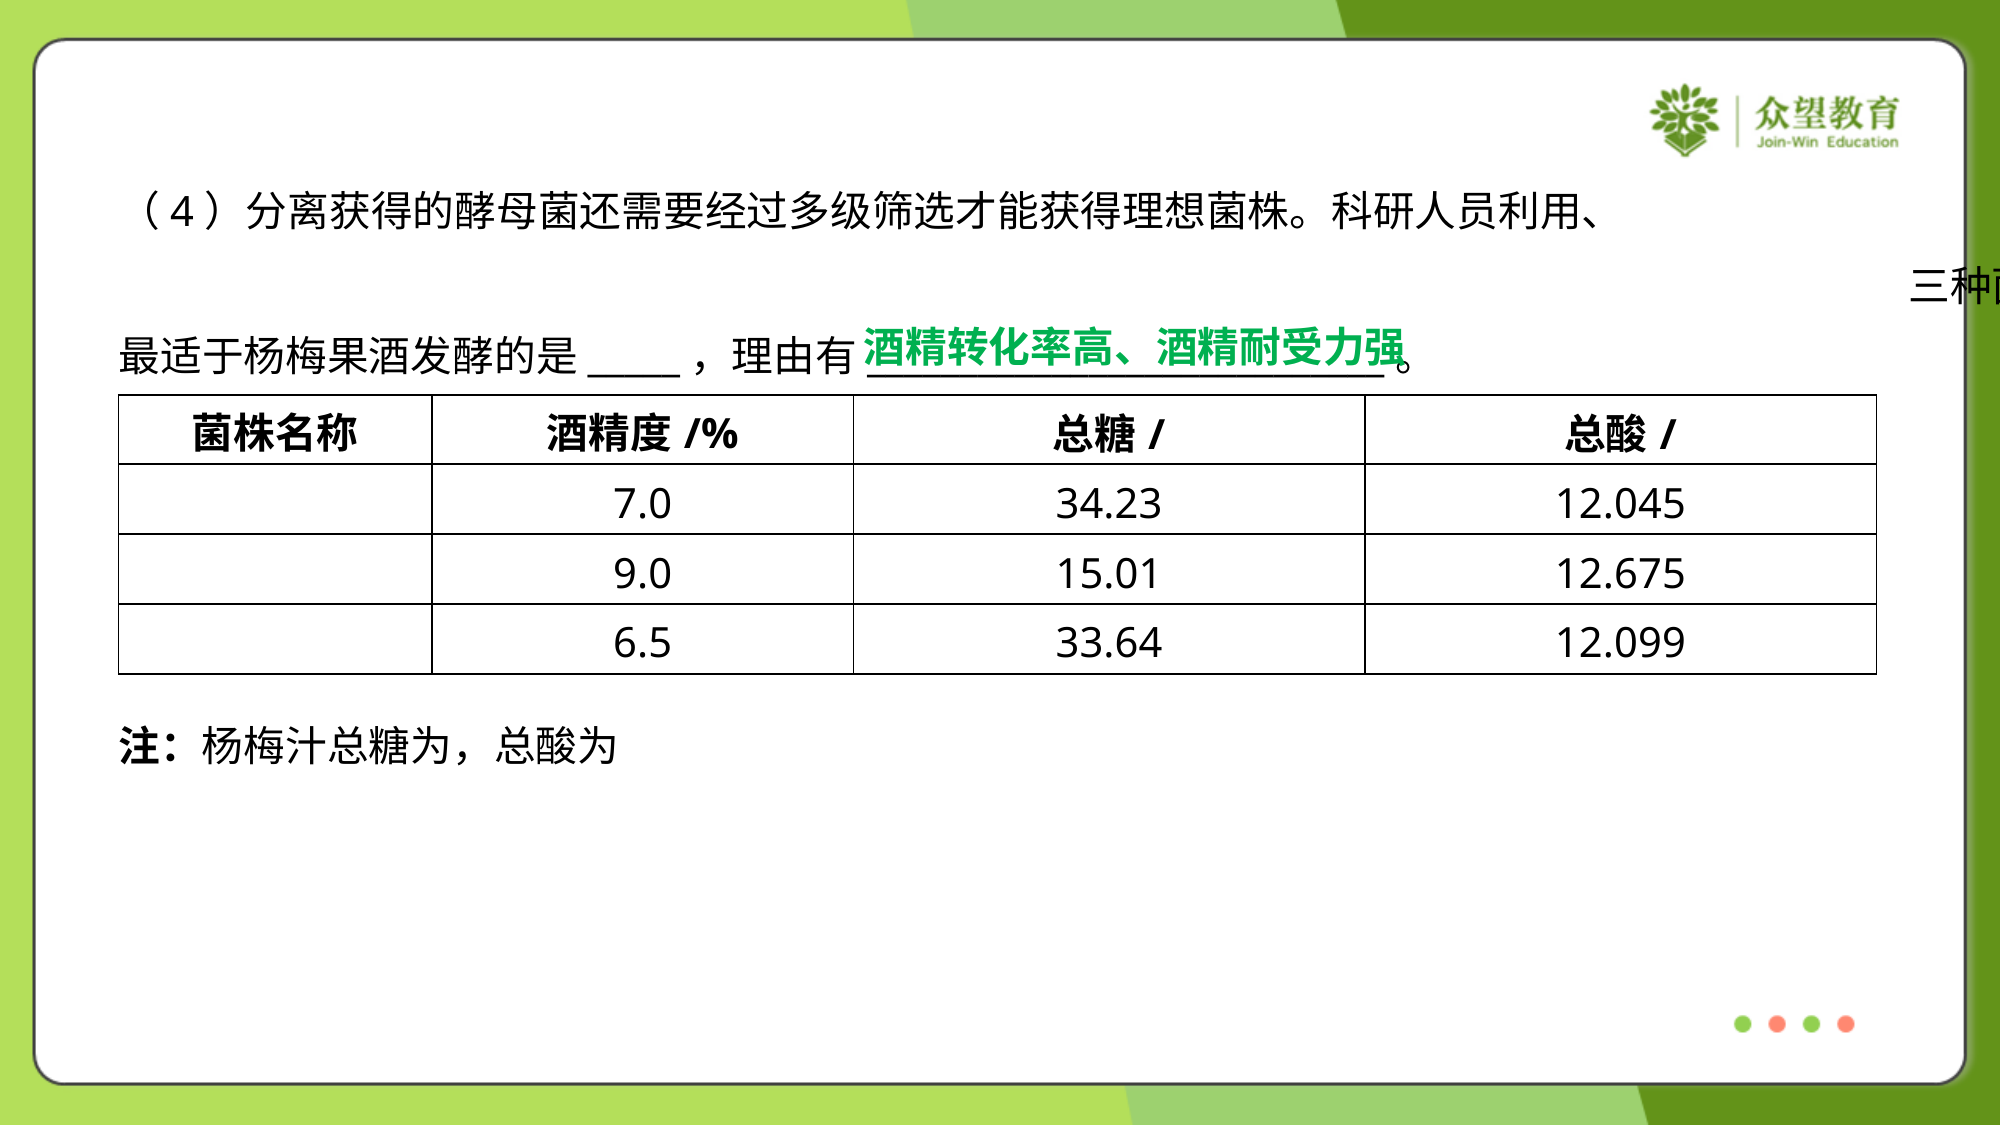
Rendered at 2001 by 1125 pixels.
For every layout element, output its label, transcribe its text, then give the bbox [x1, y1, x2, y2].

text_box 酒精转化率高、酒精耐受力强 [849, 299, 1421, 364]
picture [0, 0, 2000, 1125]
